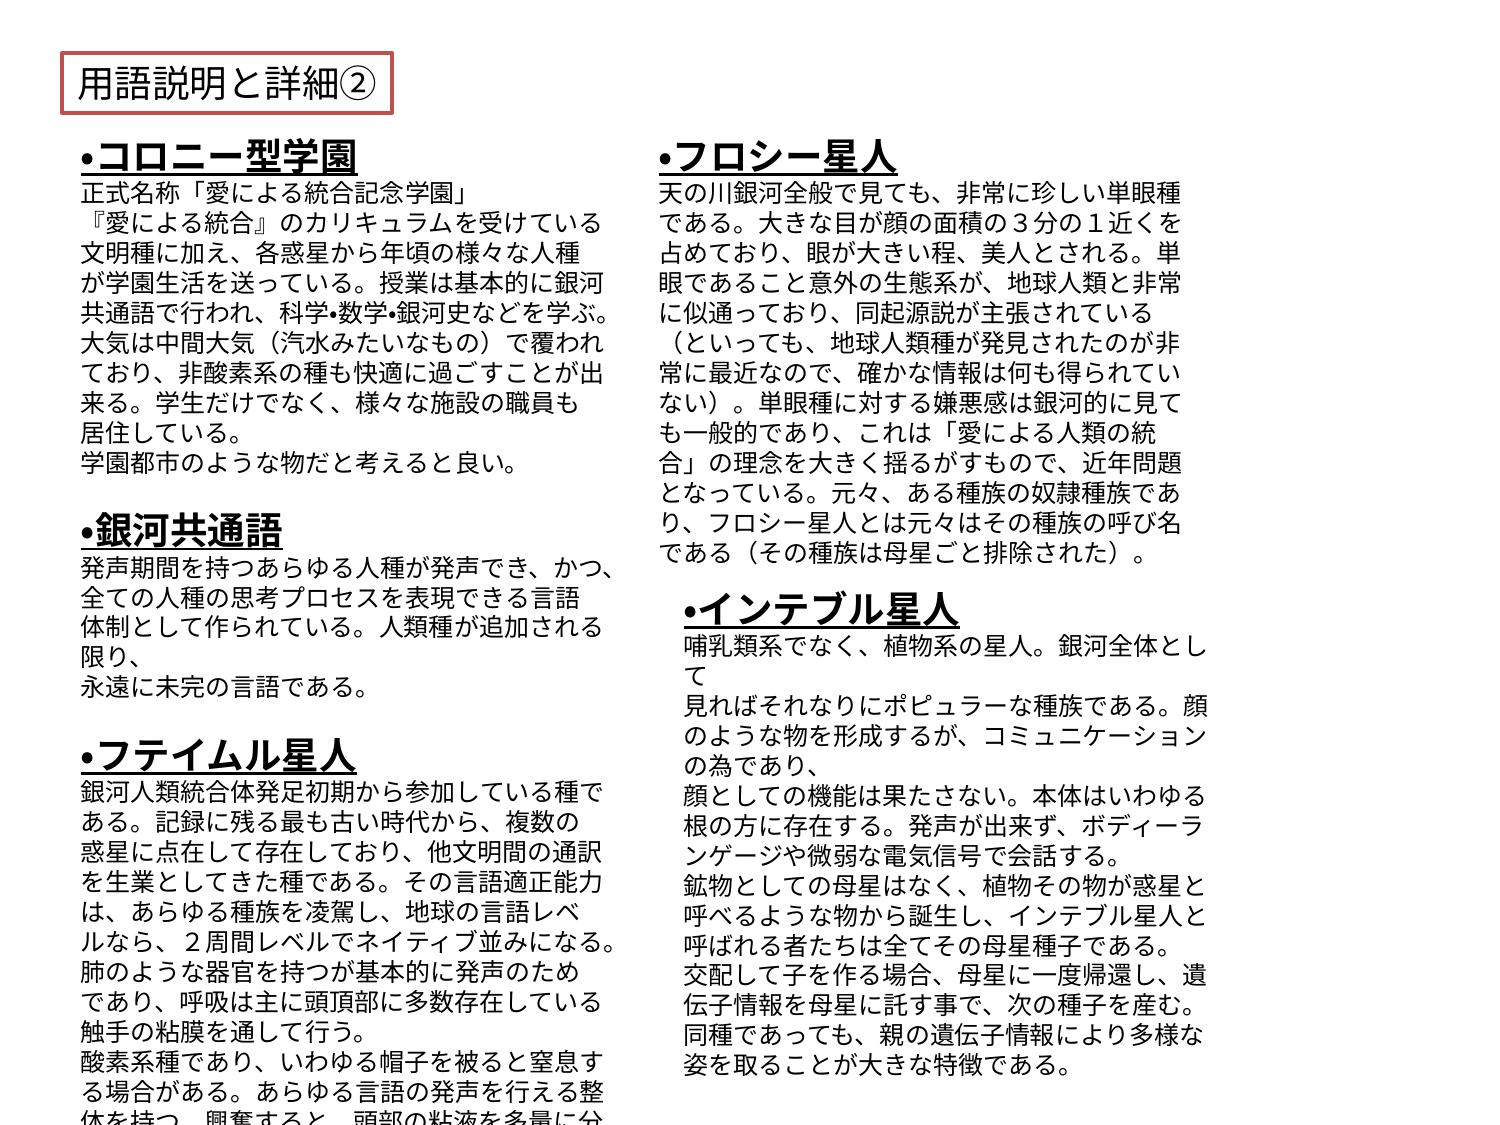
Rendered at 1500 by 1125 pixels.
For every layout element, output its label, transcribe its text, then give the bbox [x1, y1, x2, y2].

text_box ・コロニー型学園 正式名称「愛による統合記念学園」 『愛による統合』のカリキュラムを受けている文明種に加え、各惑星から年頃の様々な人種が学園生活を送っている。授業は基本的に銀河共通語で行われ、科学・数学・銀河史などを学ぶ。大気は中間大気（汽水みたいなもの）で覆われており、非酸素系の種も快適に過ごすことが出来る。学生だけでなく、様々な施設の職員も居住している。 学園都市のような物だと考えると良い。 ・銀河共通語 発声期間を持つあらゆる人種が発声でき、かつ、 全ての人種の思考プロセスを表現できる言語体制として作られている。人類種が追加される限り、 永遠に未完の言語である。 ・フテイムル星人 銀河人類統合体発足初期から参加している種である。記録に残る最も古い時代から、複数の惑星に点在して存在しており、他文明間の通訳を生業としてきた種である。その言語適正能力は、あらゆる種族を凌駕し、地球の言語レベルなら、２周間レベルでネイティブ並みになる。肺のような器官を持つが基本的に発声のためであり、呼吸は主に頭頂部に多数存在している触手の粘膜を通して行う。 酸素系種であり、いわゆる帽子を被ると窒息する場合がある。あらゆる言語の発声を行える整体を持つ。興奮すると、頭部の粘液を多量に分泌する。 [66, 125, 620, 1125]
text_box 用語説明と詳細② [60, 51, 394, 115]
text_box ・フロシー星人 天の川銀河全般で見ても、非常に珍しい単眼種である。大きな目が顔の面積の３分の１近くを占めており、眼が大きい程、美人とされる。単眼であること意外の生態系が、地球人類と非常に似通っており、同起源説が主張されている（といっても、地球人類種が発見されたのが非常に最近なので、確かな情報は何も得られていない）。単眼種に対する嫌悪感は銀河的に見ても一般的であり、これは「愛による人類の統合」の理念を大きく揺るがすもので、近年問題となっている。元々、ある種族の奴隷種族であり、フロシー星人とは元々はその種族の呼び名である（その種族は母星ごと排除された）。 [643, 125, 1211, 575]
text_box ・インテブル星人 哺乳類系でなく、植物系の星人。銀河全体として 見ればそれなりにポピュラーな種族である。顔のような物を形成するが、コミュニケーションの為であり、 顔としての機能は果たさない。本体はいわゆる根の方に存在する。発声が出来ず、ボディーランゲージや微弱な電気信号で会話する。 鉱物としての母星はなく、植物その物が惑星と呼べるような物から誕生し、インテブル星人と呼ばれる者たちは全てその母星種子である。 交配して子を作る場合、母星に一度帰還し、遺伝子情報を母星に託す事で、次の種子を産む。 同種であっても、親の遺伝子情報により多様な姿を取ることが大きな特徴である。 [668, 578, 1236, 1088]
